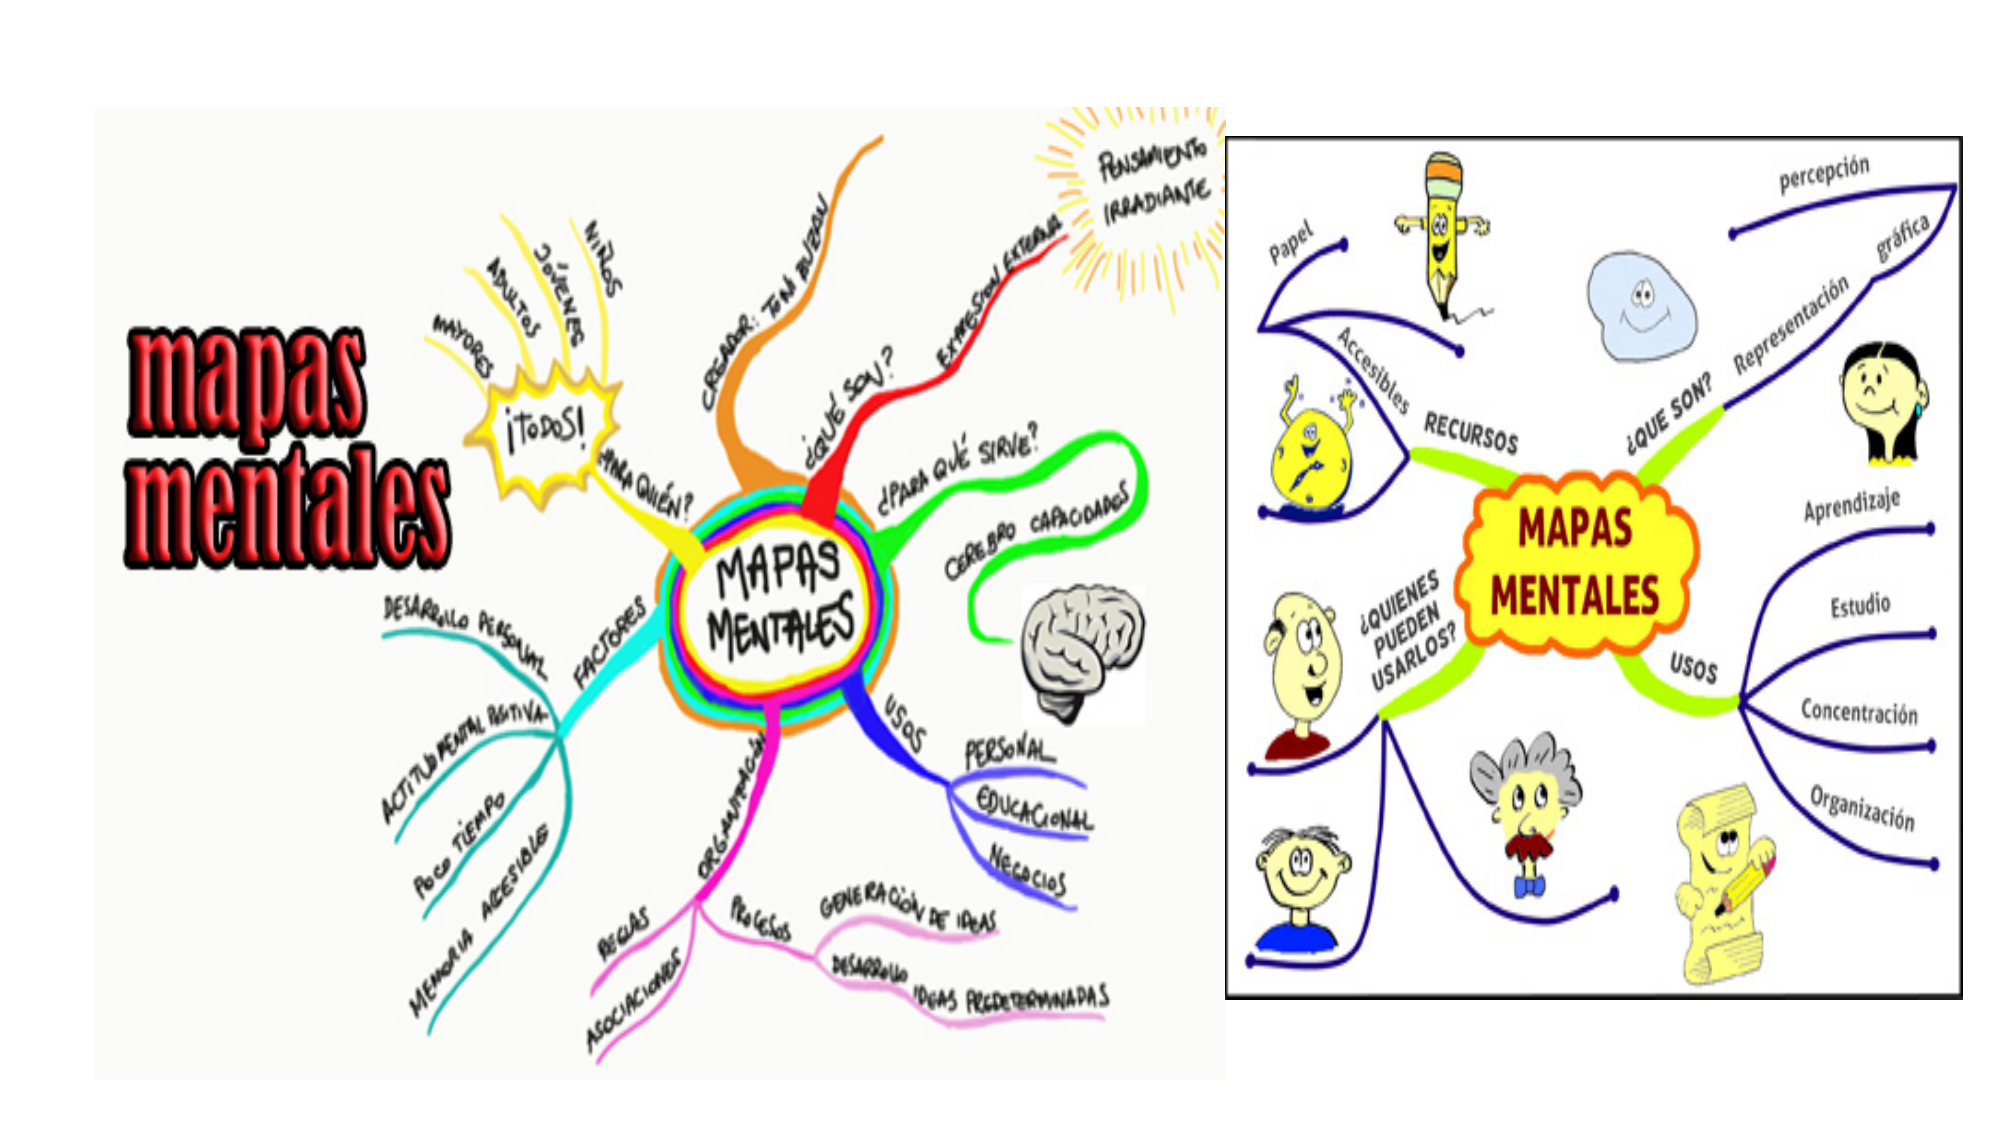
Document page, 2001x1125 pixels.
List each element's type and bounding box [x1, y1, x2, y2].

picture [95, 107, 1963, 1080]
